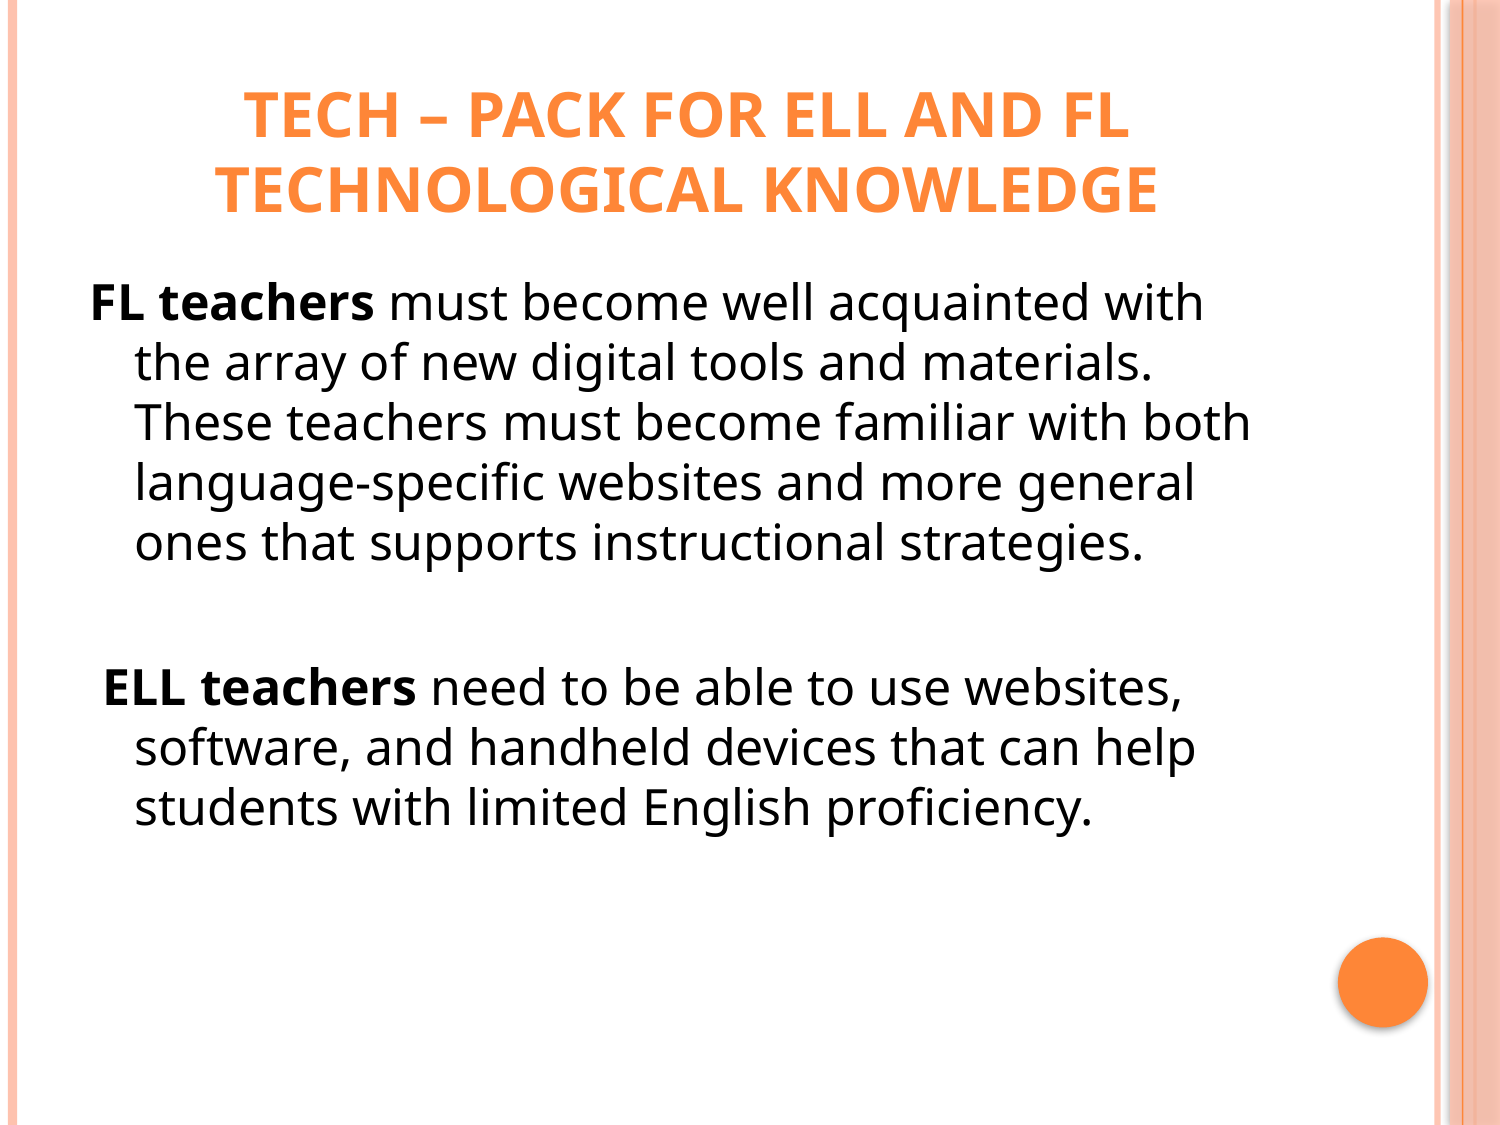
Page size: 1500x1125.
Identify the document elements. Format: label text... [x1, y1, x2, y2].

title tech – pack for ell and fl Technological Knowledge [75, 45, 1300, 233]
list FL teachers must become well acquainted with the array of new digital tools and materials. These teachers must become familiar with both language-specific websites and more general ones that supports instructional strategies. ELL teachers need to be able to use websites, software, and handheld devices that can help students with limited English proficiency. [75, 262, 1300, 1062]
